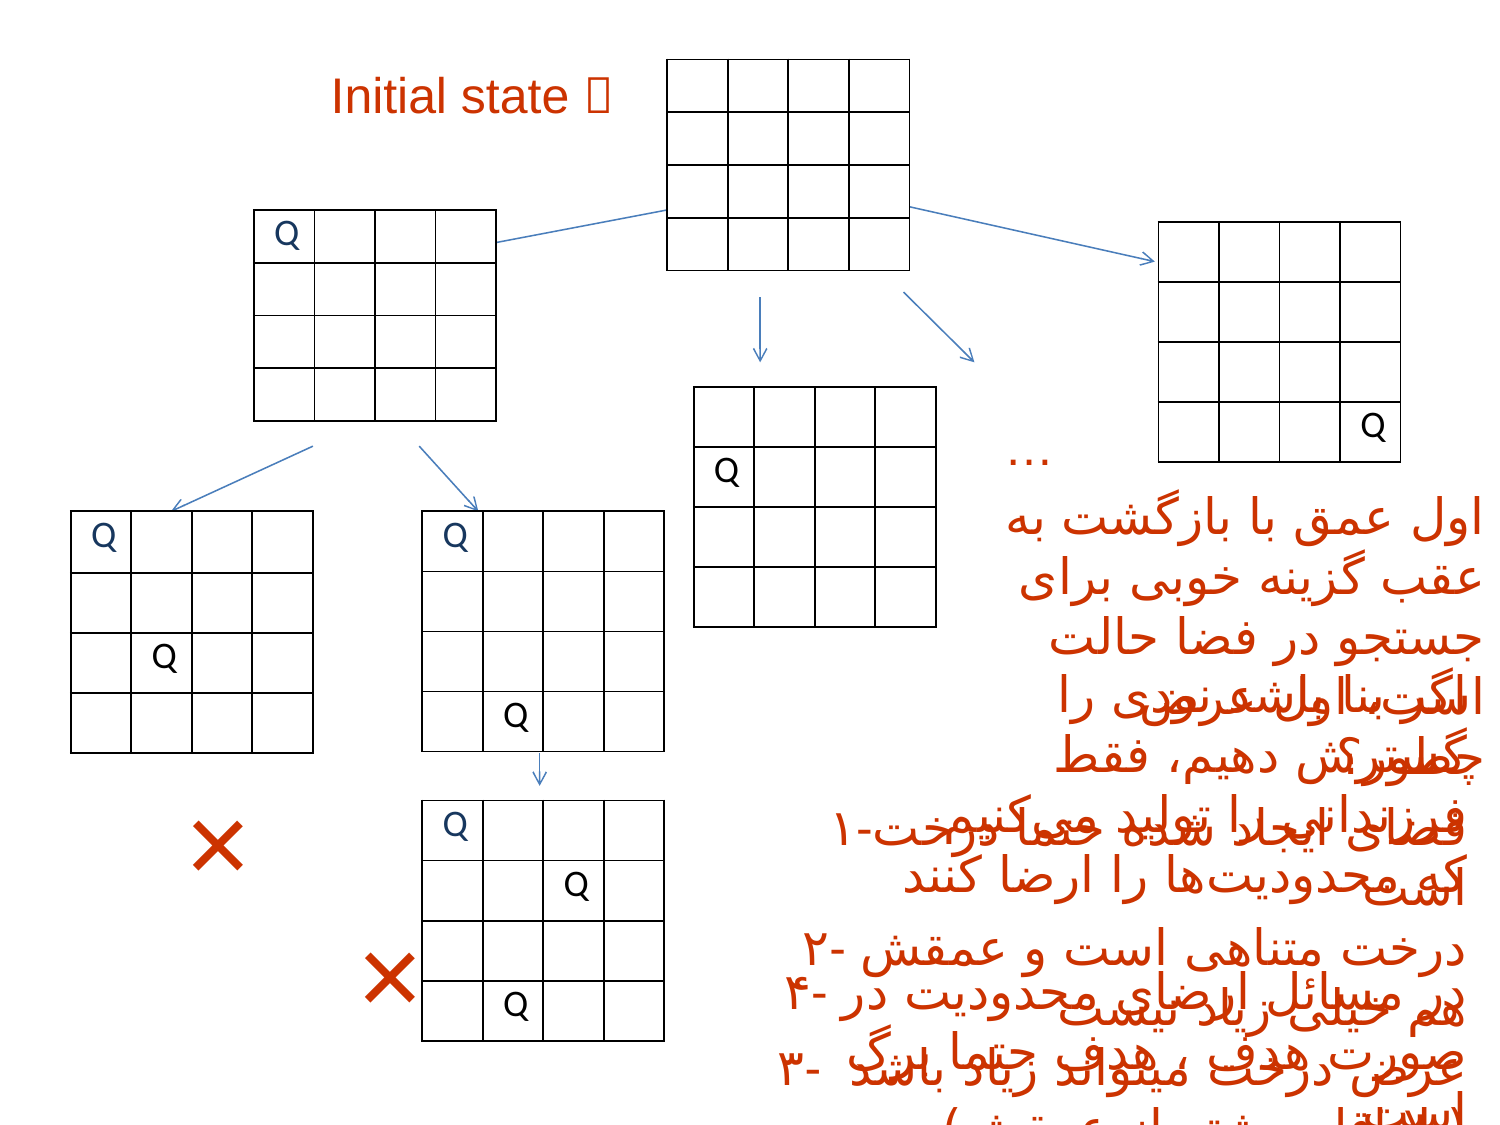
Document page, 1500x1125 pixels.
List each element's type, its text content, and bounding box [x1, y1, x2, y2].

table_cell [544, 572, 603, 631]
table_header [605, 801, 663, 860]
table_cell [484, 572, 542, 631]
table_header [789, 60, 848, 111]
table_header [544, 801, 603, 860]
table_header [253, 519, 312, 572]
table_cell [729, 113, 787, 164]
table_cell [193, 574, 251, 632]
table_header [484, 801, 542, 860]
table_header [1159, 223, 1218, 281]
table_cell Q [695, 448, 753, 506]
table_cell [816, 568, 874, 626]
table_header [484, 512, 542, 571]
table_cell [255, 316, 314, 367]
table_header [1220, 223, 1279, 281]
table_cell [423, 692, 482, 751]
text_box اگر بنا باشد نودی را گسترش دهیم، فقط فرزندانی را تولید می‌کنیم که محدودیت‌ها را ارضا کنند [868, 654, 1483, 787]
table_cell [1220, 283, 1279, 341]
table_cell [816, 508, 874, 566]
table_cell Q [544, 861, 603, 920]
table_cell [376, 316, 435, 367]
table_cell [132, 574, 191, 632]
table_cell [72, 694, 130, 752]
table_cell [1280, 343, 1339, 401]
text_box × [171, 763, 237, 913]
table_cell Q [484, 692, 542, 751]
table_cell [755, 508, 814, 566]
table_cell [850, 113, 909, 164]
table_cell [132, 694, 191, 752]
table_cell [1341, 283, 1400, 341]
table_cell [315, 316, 374, 367]
table_header [132, 512, 191, 572]
table_header [376, 211, 415, 262]
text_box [418, 209, 668, 258]
table_cell [436, 316, 495, 367]
table_cell [668, 166, 727, 217]
table_cell [544, 922, 603, 980]
table_cell [876, 508, 935, 566]
table_cell [423, 572, 482, 631]
table_cell [376, 369, 435, 420]
table_header [315, 211, 374, 262]
table_cell [544, 982, 603, 1040]
table_cell [1280, 403, 1339, 461]
table_cell [789, 166, 848, 217]
table_cell [436, 369, 495, 420]
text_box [170, 445, 314, 512]
table_cell [668, 113, 727, 164]
table_cell [729, 166, 787, 217]
table_header [605, 512, 663, 571]
table_cell [605, 861, 663, 920]
table_header [816, 388, 874, 446]
table_cell [729, 219, 787, 270]
table_header Q [255, 211, 314, 262]
table_cell [605, 632, 663, 691]
table_cell [755, 448, 814, 506]
table_cell [816, 448, 874, 506]
text_box اول عمق با بازگشت به عقب گزینه خوبی‌ برای جستجو در فضا حالت است، اول عرض چطور؟ [974, 476, 1500, 792]
table_header Q [423, 516, 482, 571]
text_box × [342, 895, 408, 1045]
table_cell [423, 982, 482, 1040]
text_box ۱-فضای ایجاد شده حتما درخت است ۲- درخت متناهی است و عمقش هم خیلی‌ زیاد نیست ۳- عرض درخت میتواند زیاد باشد ( لا اقل بیشتر از عمقش) [732, 787, 1483, 1125]
table_cell [789, 219, 848, 270]
table_cell [1159, 403, 1218, 461]
table_cell [315, 369, 374, 420]
table_cell [484, 632, 542, 691]
table_cell [544, 692, 603, 751]
text_box … [937, 408, 1123, 483]
table_cell [876, 448, 935, 506]
table_cell [850, 219, 909, 270]
text_box ۴- در مسائل ارضای محدودیت در صورت هدف ، هدف حتما برگ است [731, 952, 1482, 1125]
table_cell [605, 692, 663, 751]
text_box Initial state  [277, 56, 629, 132]
table_cell [605, 922, 663, 980]
table_cell [423, 632, 482, 691]
table_cell [1159, 343, 1218, 401]
table_header [1280, 223, 1339, 281]
table_cell [605, 572, 663, 631]
table_cell [255, 264, 314, 315]
table_cell [72, 634, 130, 692]
table_cell [253, 694, 312, 752]
table_cell [850, 166, 909, 217]
table_cell [72, 574, 130, 632]
table_header [876, 388, 935, 446]
table_header [844, 493, 974, 676]
table_cell [605, 982, 663, 1040]
table_cell [695, 508, 753, 566]
table_header [1341, 223, 1400, 281]
table_cell [376, 264, 435, 315]
table_cell [315, 264, 374, 315]
table_cell [253, 634, 312, 692]
table_header [755, 388, 814, 446]
table_cell Q [132, 634, 191, 692]
table_header [850, 60, 909, 111]
table_cell [1159, 283, 1218, 341]
table_cell [193, 694, 251, 752]
table_cell [423, 861, 482, 920]
table_header [729, 60, 787, 111]
table_cell [544, 632, 603, 691]
table_cell [1220, 343, 1279, 401]
table_cell [1220, 403, 1279, 461]
table_cell [755, 568, 814, 626]
table_header [193, 520, 251, 572]
table_cell [255, 369, 314, 420]
table_header Q [423, 801, 482, 860]
table_header [695, 388, 753, 446]
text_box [418, 445, 479, 512]
table_header [668, 60, 727, 111]
table_cell [253, 574, 312, 632]
table_cell Q [484, 982, 542, 1040]
table_cell [193, 634, 251, 692]
table_cell [1280, 283, 1339, 341]
table_cell [484, 922, 542, 980]
table_cell [423, 922, 482, 980]
table_cell Q [1341, 403, 1400, 461]
table_cell [484, 861, 542, 920]
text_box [903, 205, 1156, 262]
table_cell [668, 219, 727, 270]
table_cell [789, 113, 848, 164]
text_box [903, 291, 975, 363]
table_cell [876, 568, 935, 626]
table_cell [436, 266, 495, 315]
table_header Q [72, 512, 130, 572]
table_header [544, 512, 603, 571]
table_cell [1341, 343, 1400, 401]
table_cell [695, 568, 753, 626]
